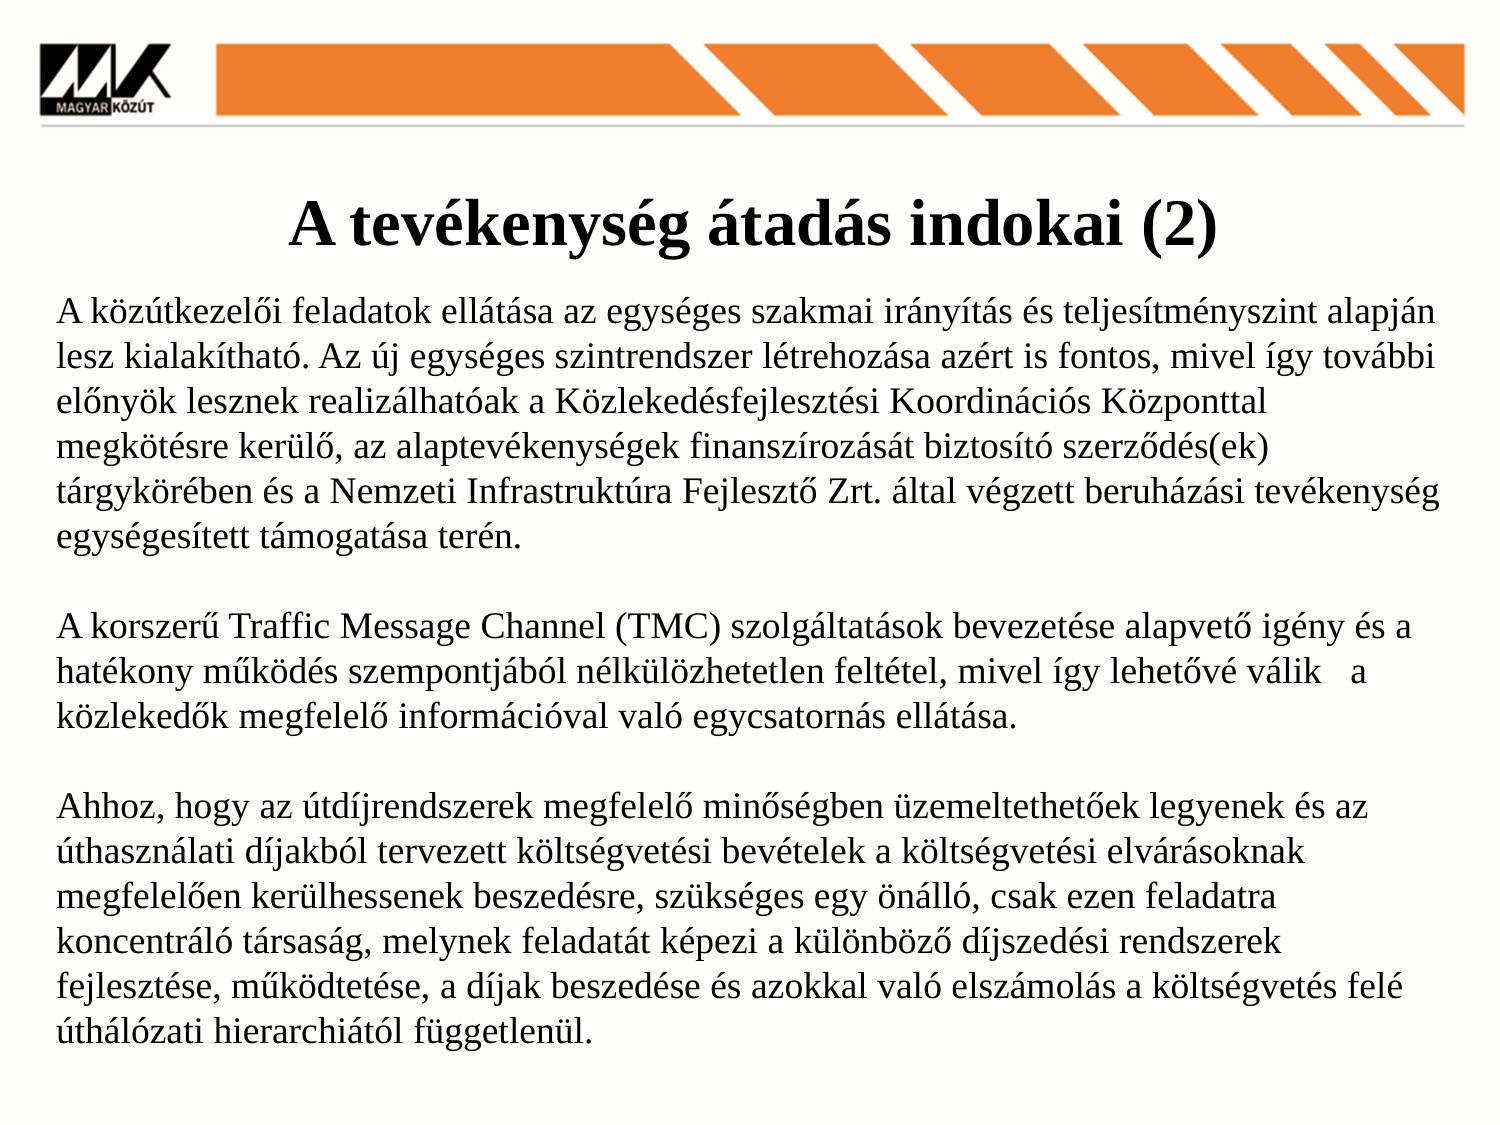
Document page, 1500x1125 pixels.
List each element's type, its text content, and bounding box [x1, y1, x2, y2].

text_box A tevékenység átadás indokai (2) [45, 171, 1463, 267]
text_box A közútkezelői feladatok ellátása az egységes szakmai irányítás és teljesítményszint alapján lesz kialakítható. Az új egységes szintrendszer létrehozása azért is fontos, mivel így további előnyök lesznek realizálhatóak a Közlekedésfejlesztési Koordinációs Központtal megkötésre kerülő, az alaptevékenységek finanszírozását biztosító szerződés(ek) tárgykörében és a Nemzeti Infrastruktúra Fejlesztő Zrt. által végzett beruházási tevékenység egységesített támogatása terén. A korszerű Traffic Message Channel (TMC) szolgáltatások bevezetése alapvető igény és a hatékony működés szempontjából nélkülözhetetlen feltétel, mivel így lehetővé válik a közlekedők megfelelő információval való egycsatornás ellátása. Ahhoz, hogy az útdíjrendszerek megfelelő minőségben üzemeltethetőek legyenek és az úthasználati díjakból tervezett költségvetési bevételek a költségvetési elvárásoknak megfelelően kerülhessenek beszedésre, szükséges egy önálló, csak ezen feladatra koncentráló társaság, melynek feladatát képezi a különböző díjszedési rendszerek fejlesztése, működtetése, a díjak beszedése és azokkal való elszámolás a költségvetés felé úthálózati hierarchiától függetlenül. [41, 278, 1459, 1104]
picture [0, 0, 1500, 1125]
